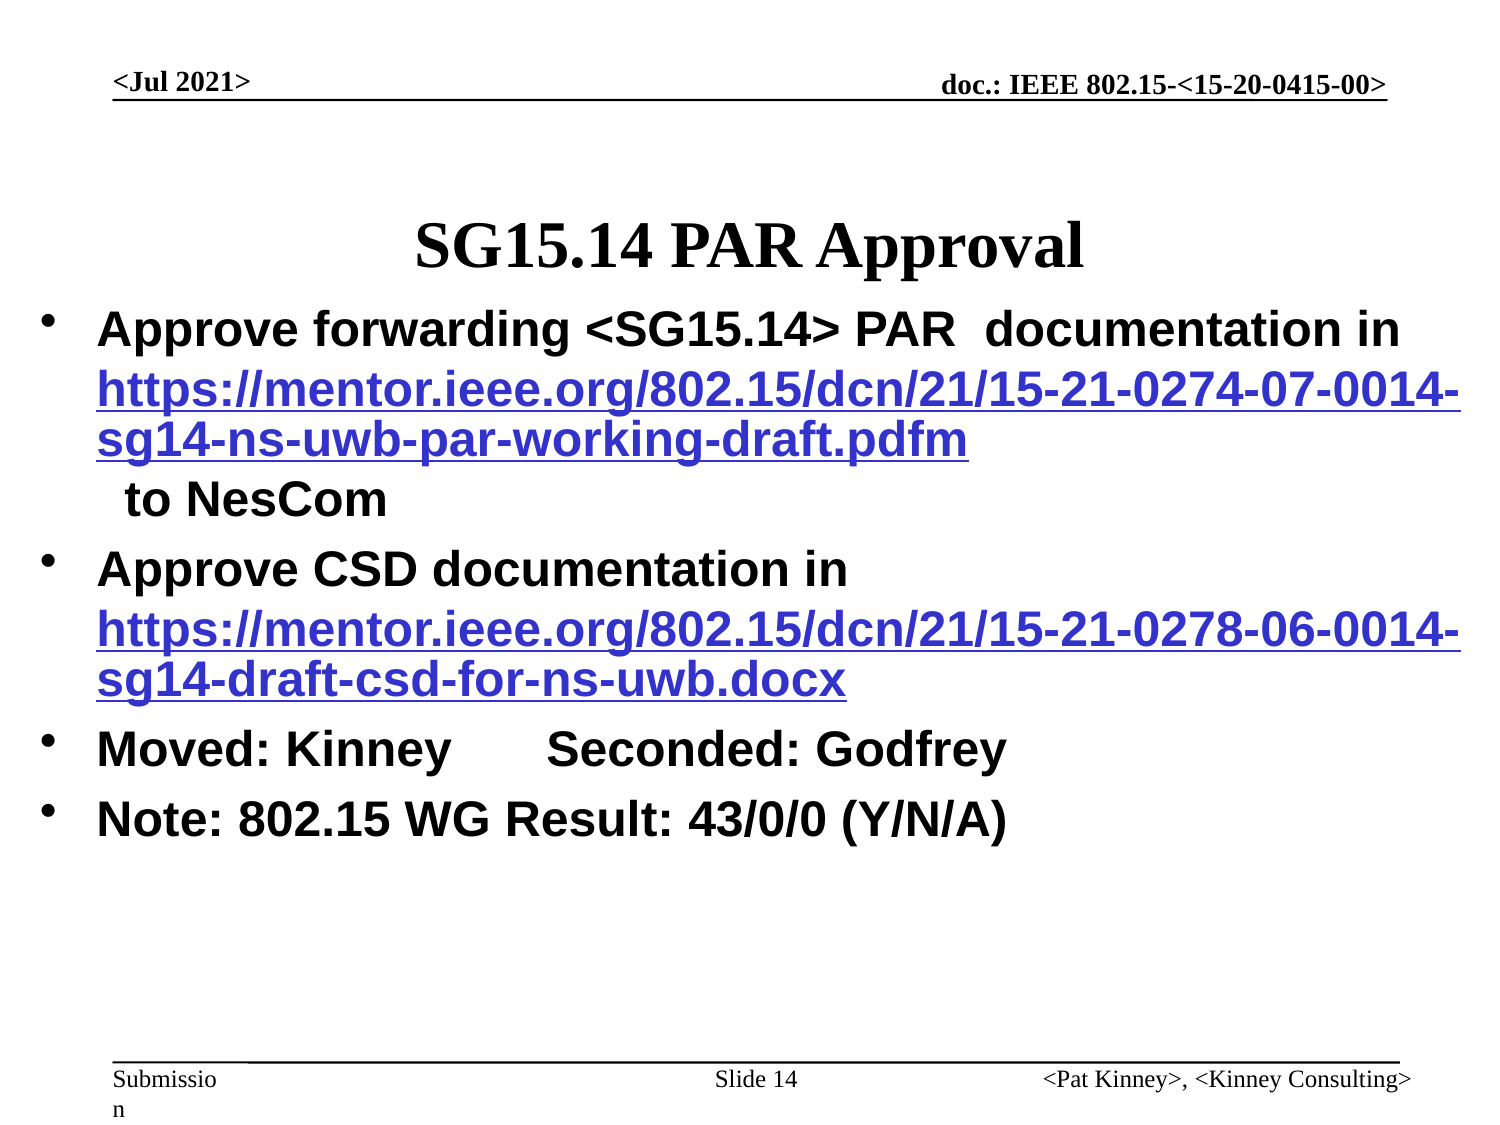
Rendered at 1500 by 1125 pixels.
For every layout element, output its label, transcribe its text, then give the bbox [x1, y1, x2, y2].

slide_number Slide 14 [712, 1062, 800, 1093]
title SG15.14 PAR Approval [112, 152, 1388, 289]
footer <Pat Kinney>, <Kinney Consulting> [900, 1062, 1413, 1093]
list Approve forwarding <SG15.14> PAR documentation in https://mentor.ieee.org/802.15/dcn/21/15-21-0274-07-0014-sg14-ns-uwb-par-working-draft.pdfm to NesCom Approve CSD documentation in https://mentor.ieee.org/802.15/dcn/21/15-21-0278-06-0014-sg14-draft-csd-for-ns-uwb.docx Moved: Kinney Seconded: Godfrey Note: 802.15 WG Result: 43/0/0 (Y/N/A) [24, 289, 1488, 965]
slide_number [112, 62, 375, 98]
